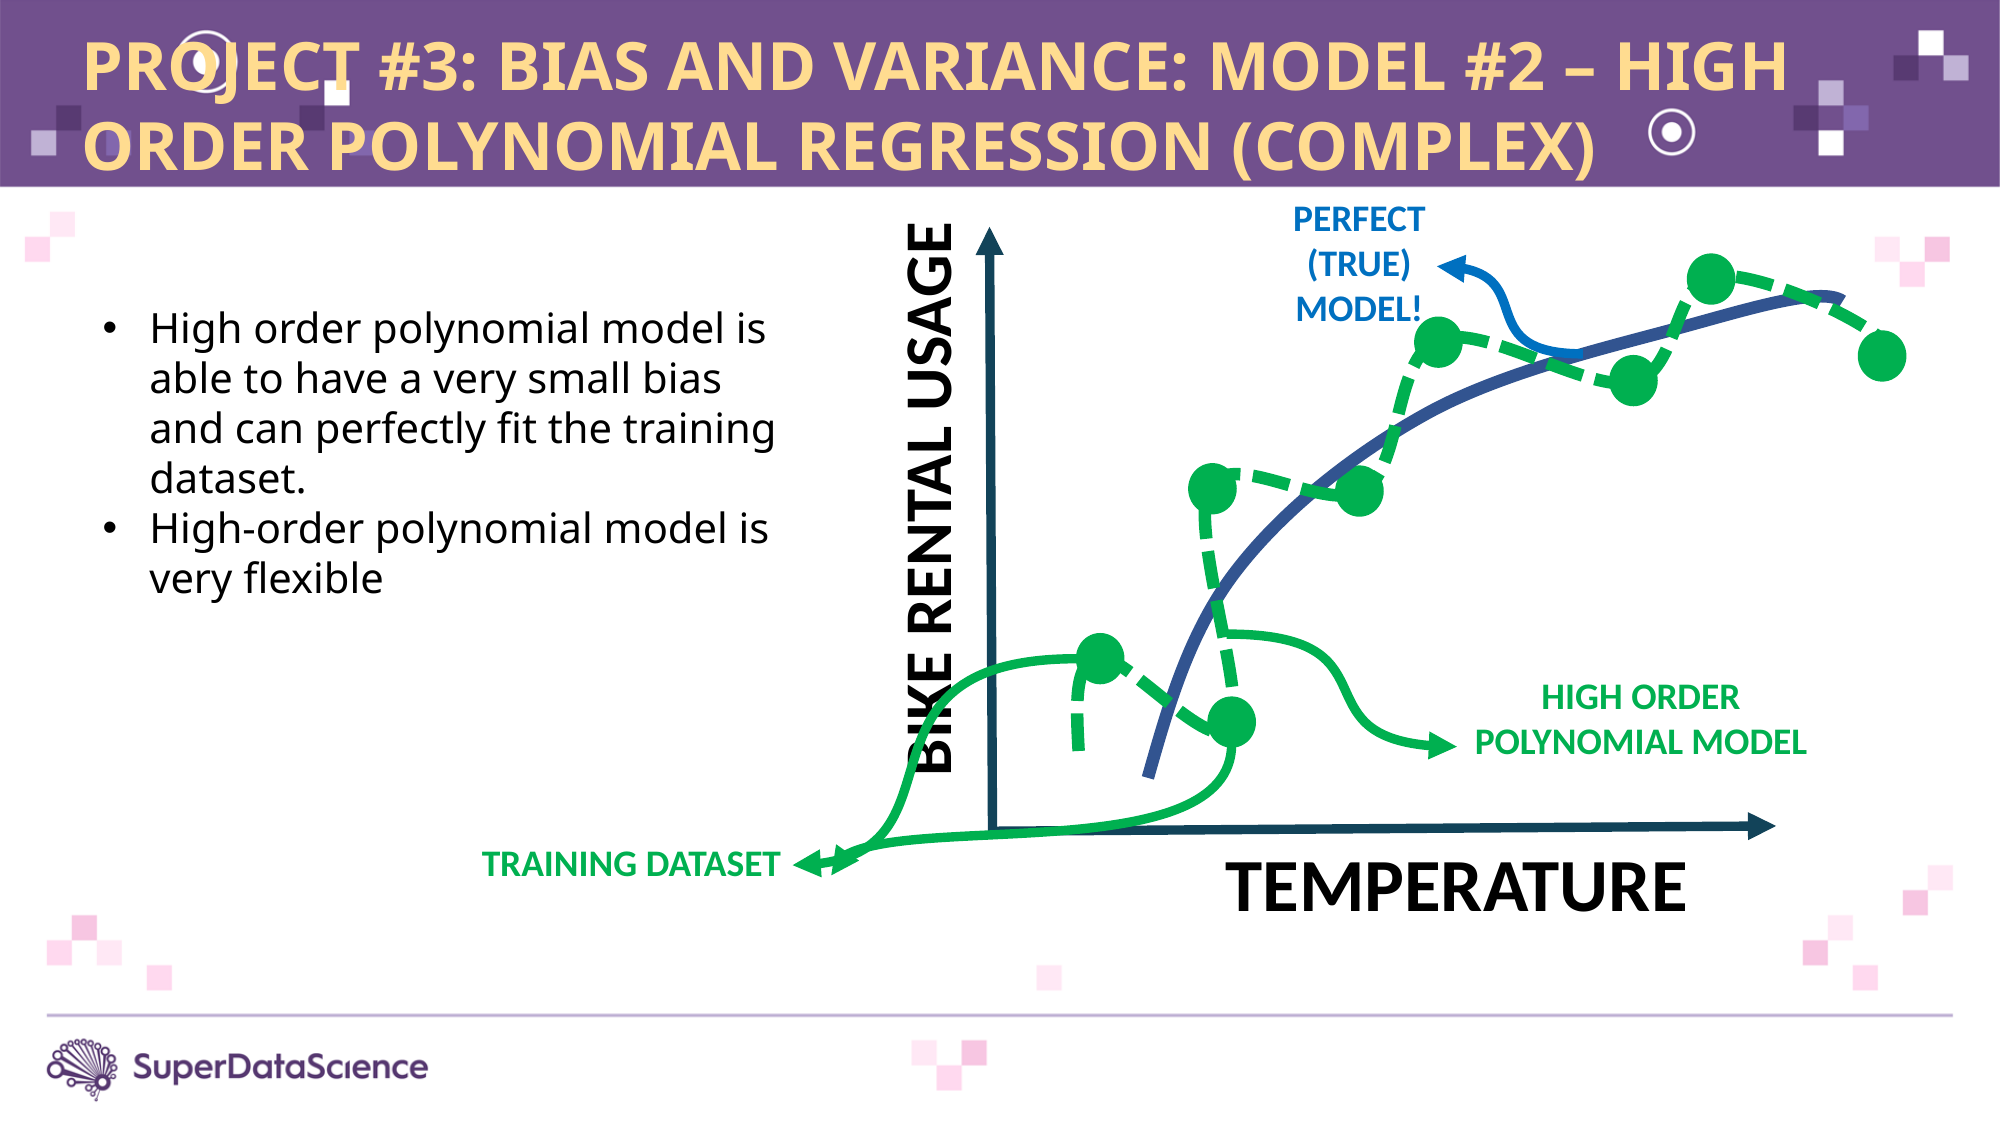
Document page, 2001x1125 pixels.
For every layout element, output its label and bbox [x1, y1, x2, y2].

text_box [1096, 825, 1777, 832]
text_box [1226, 634, 1457, 747]
picture [0, 0, 2000, 1125]
text_box [1436, 266, 1583, 354]
text_box [989, 226, 993, 610]
text_box [967, 610, 1096, 1012]
text_box [792, 658, 967, 866]
